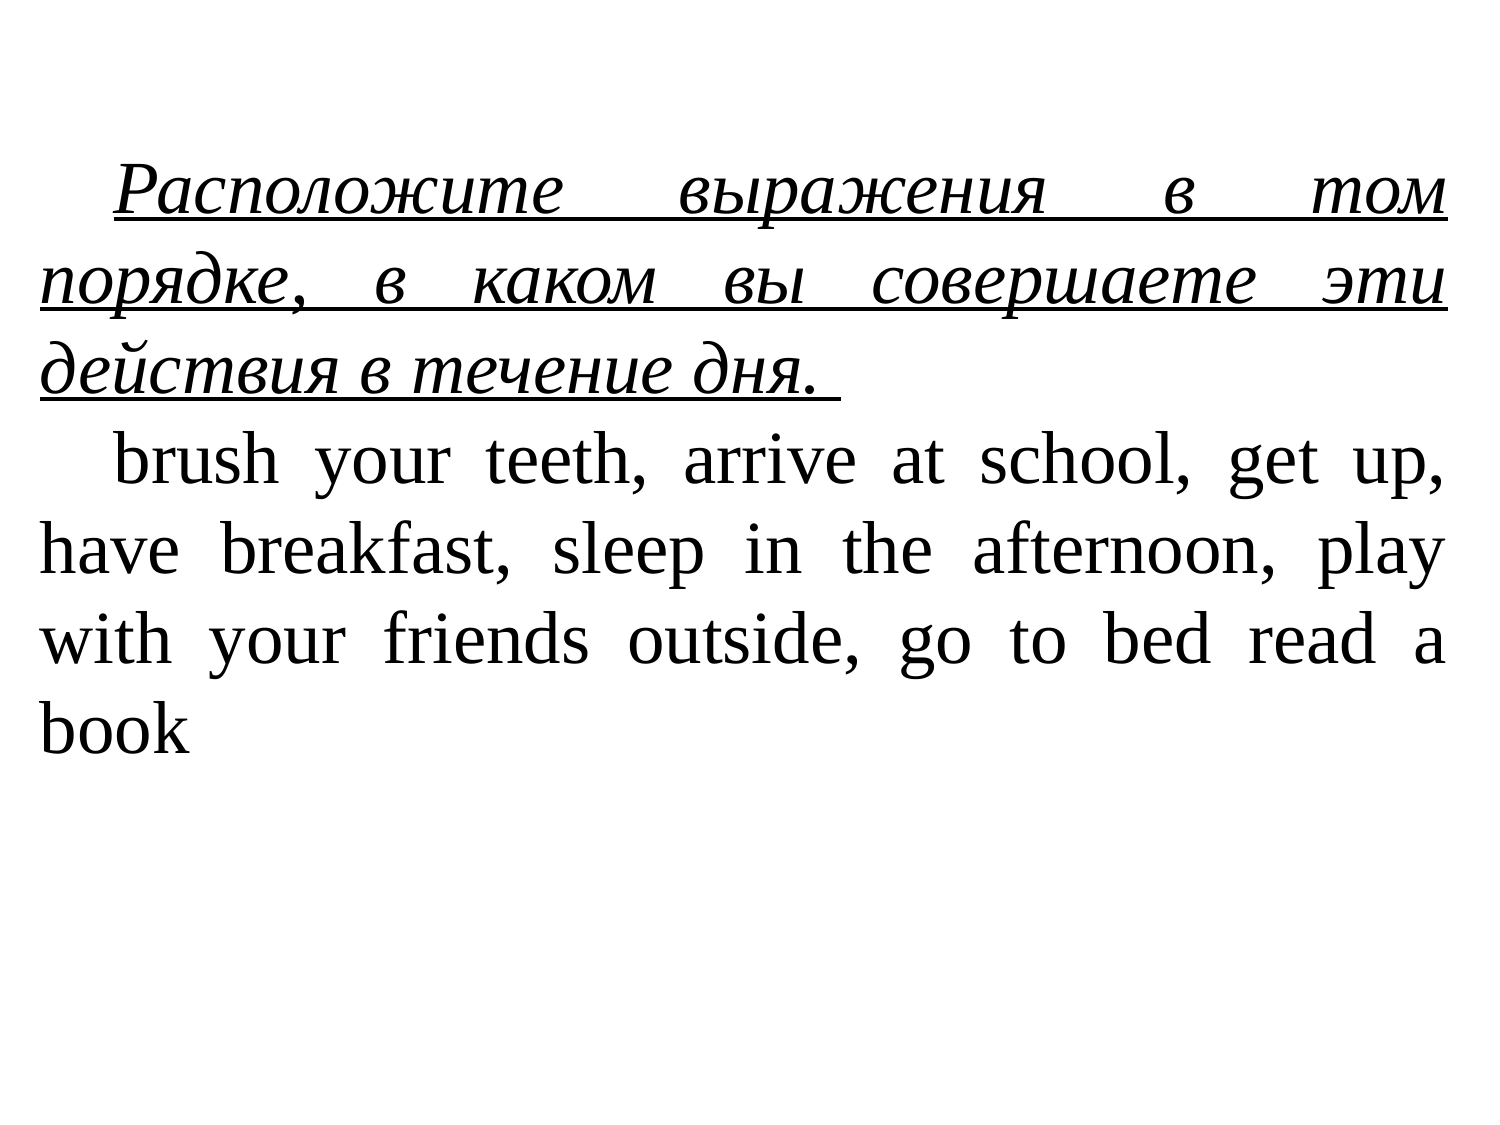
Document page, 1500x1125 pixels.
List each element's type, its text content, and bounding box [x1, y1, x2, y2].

text_box Расположите выражения в том порядке, в каком вы совершаете эти действия в течение дня. brush your teeth, arrive at school, get up, have breakfast, sleep in the afternoon, play with your friends outside, go to bed read a book [24, 130, 1463, 776]
